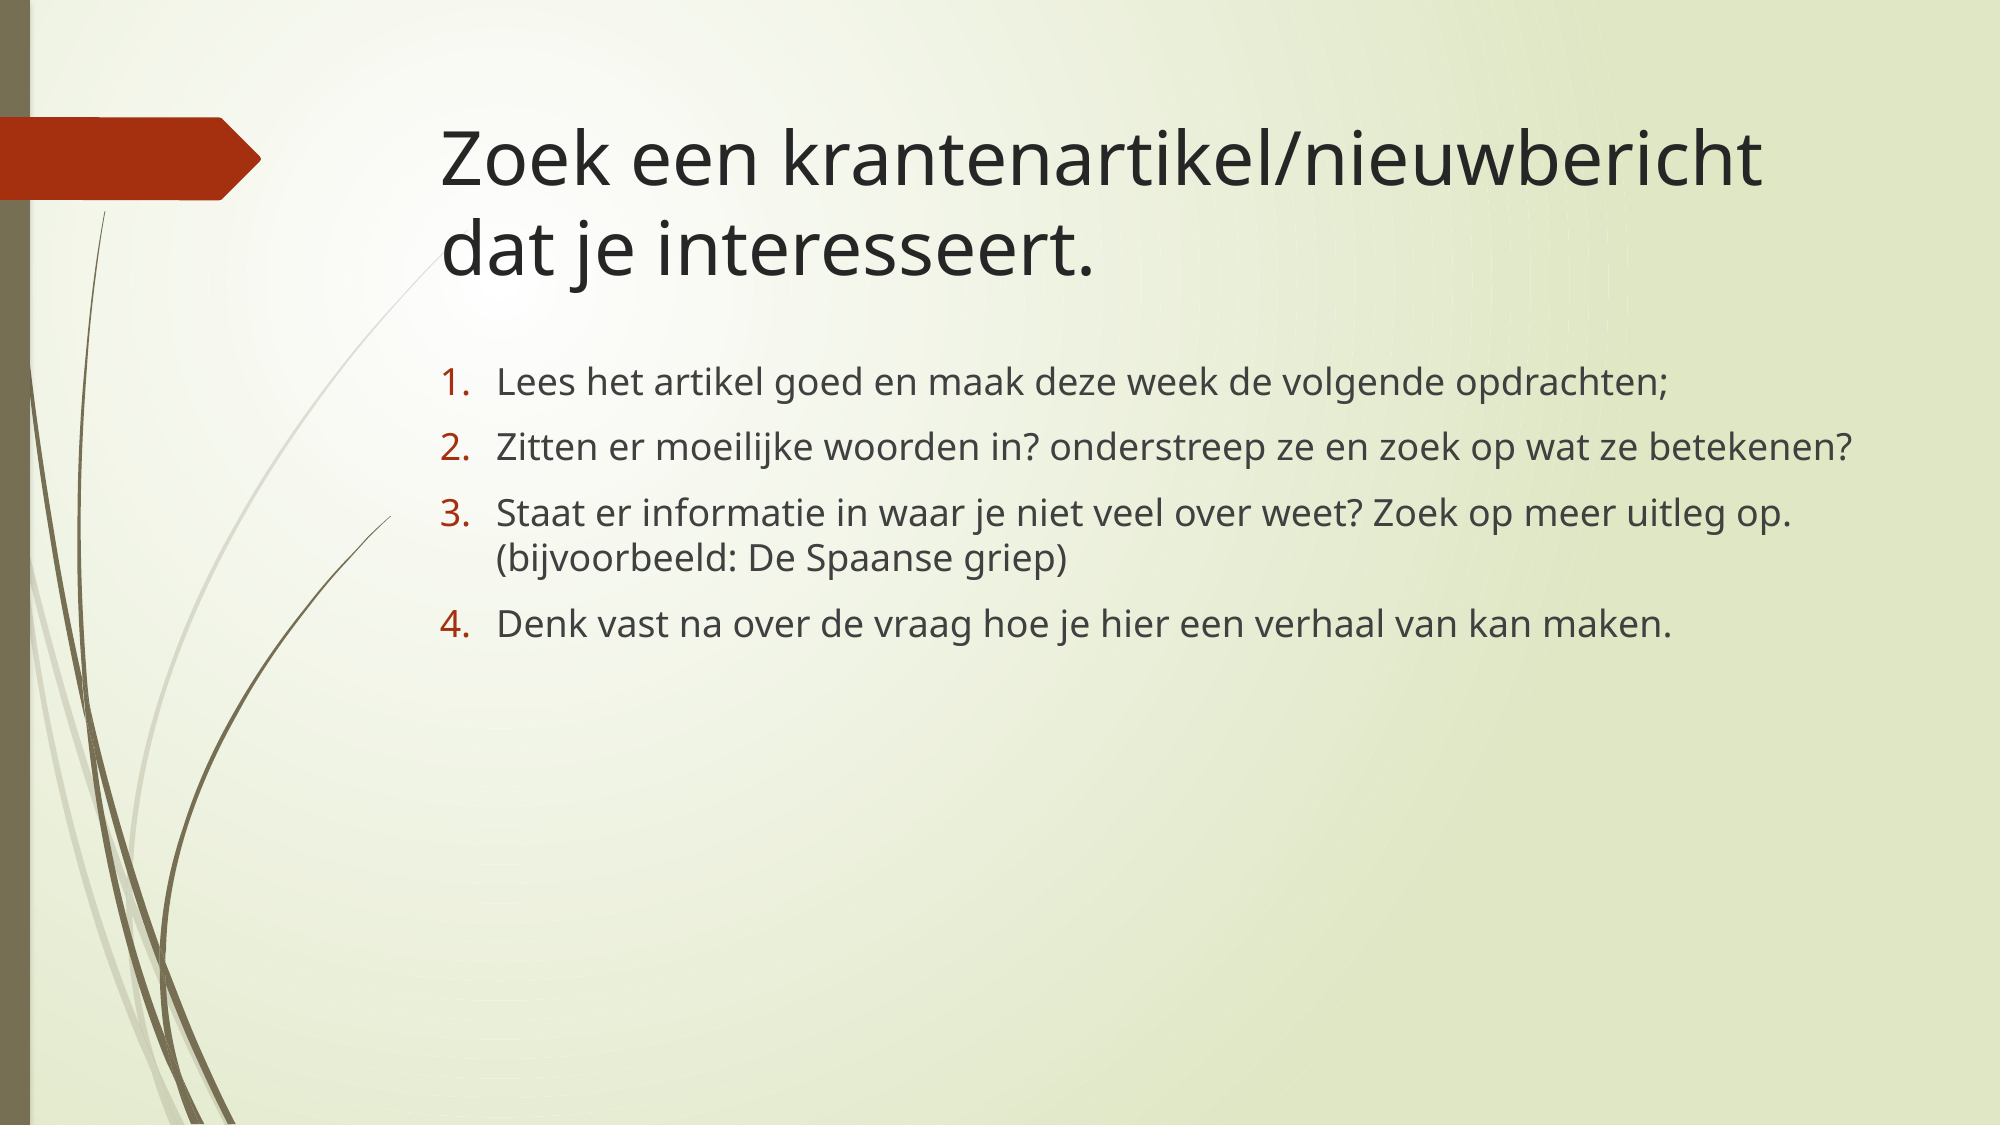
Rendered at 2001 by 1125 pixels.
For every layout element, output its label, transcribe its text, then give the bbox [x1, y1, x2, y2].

list Lees het artikel goed en maak deze week de volgende opdrachten; Zitten er moeilijke woorden in? onderstreep ze en zoek op wat ze betekenen? Staat er informatie in waar je niet veel over weet? Zoek op meer uitleg op. (bijvoorbeeld: De Spaanse griep) Denk vast na over de vraag hoe je hier een verhaal van kan maken. [424, 350, 1888, 970]
title Zoek een krantenartikel/nieuwbericht dat je interesseert. [425, 102, 1888, 313]
